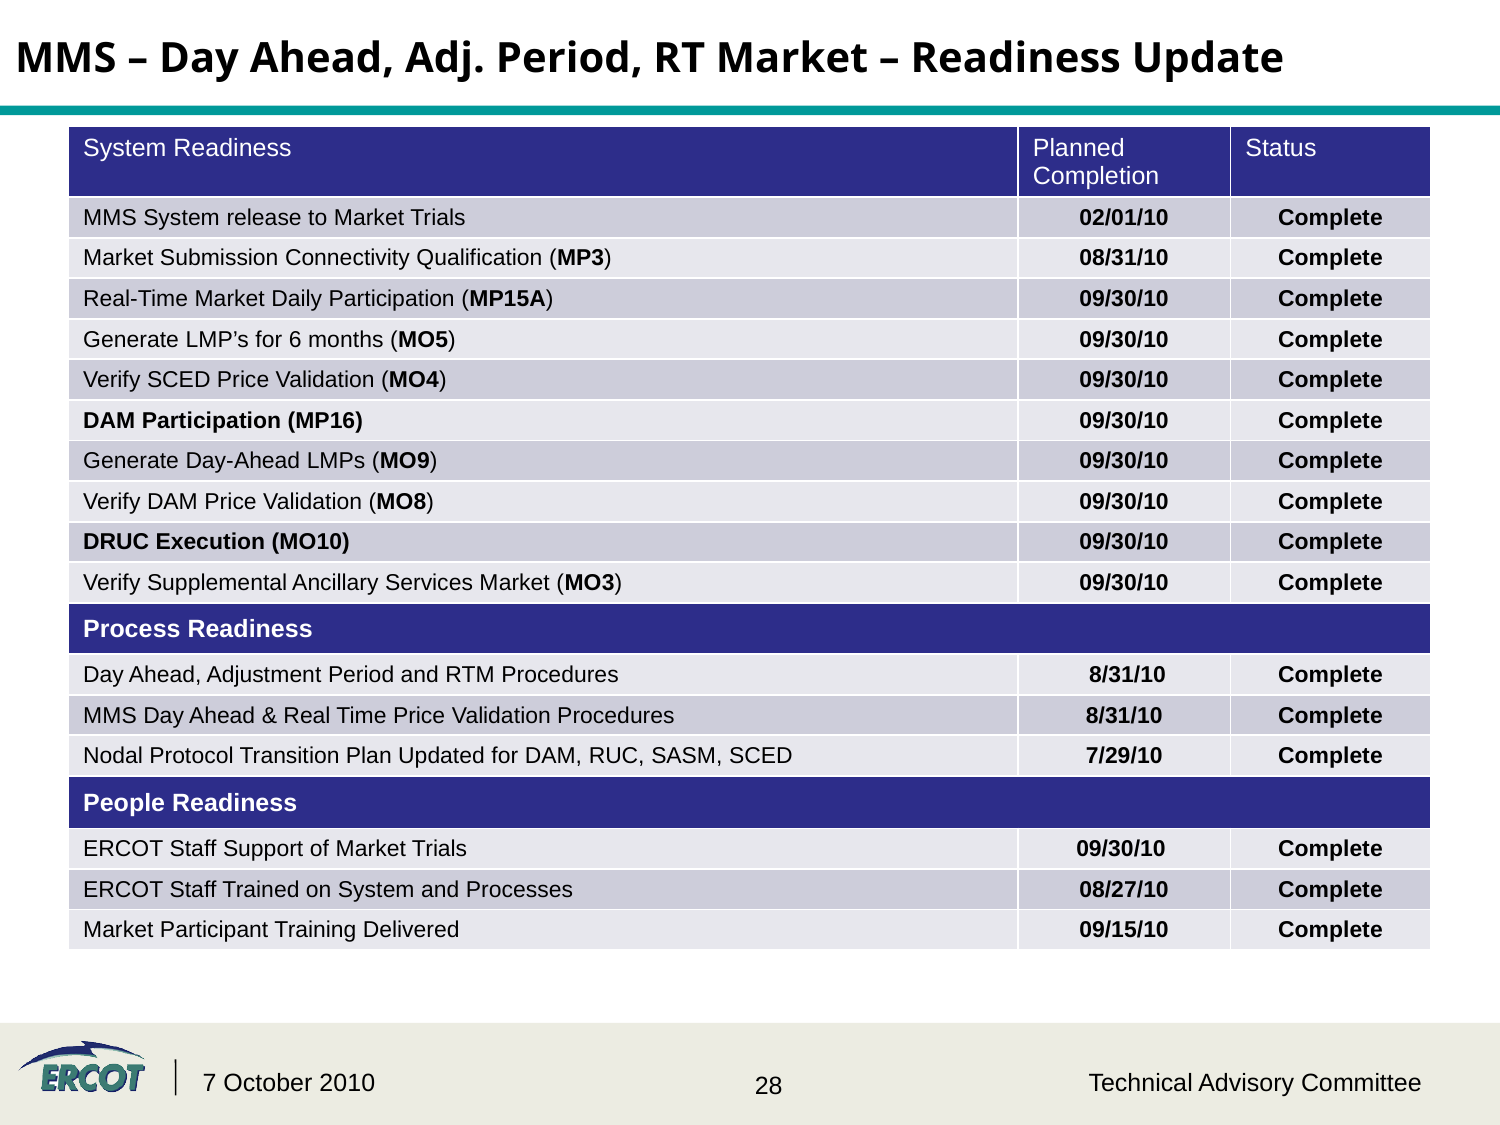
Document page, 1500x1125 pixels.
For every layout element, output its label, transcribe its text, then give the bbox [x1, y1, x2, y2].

table_cell Generate LMP’s for 6 months (MO5) [69, 320, 1017, 358]
table_cell Complete [1231, 870, 1430, 909]
table_cell ERCOT Staff Support of Market Trials [69, 829, 1017, 868]
table_cell Verify SCED Price Validation (MO4) [69, 360, 1017, 399]
table_cell People Readiness [69, 777, 1430, 828]
table_cell 7/29/10 [1019, 736, 1230, 775]
table_header Status [1231, 127, 1430, 196]
table_cell 09/30/10 [1019, 401, 1230, 440]
table_cell Market Submission Connectivity Qualification (MP3) [69, 239, 1017, 277]
table_cell 8/31/10 [1019, 696, 1230, 734]
table_cell Complete [1231, 441, 1430, 480]
table_cell Complete [1231, 198, 1430, 237]
table_cell DRUC Execution (MO10) [69, 523, 1017, 561]
table_cell Complete [1231, 360, 1430, 399]
table_cell 09/30/10 [1019, 320, 1230, 358]
table_cell Generate Day-Ahead LMPs (MO9) [69, 441, 1017, 480]
table_cell Complete [1231, 401, 1430, 440]
table_cell 09/30/10 [1019, 829, 1230, 868]
table_header System Readiness [69, 127, 1017, 196]
table_cell 09/30/10 [1019, 482, 1230, 521]
table_cell Day Ahead, Adjustment Period and RTM Procedures [69, 655, 1017, 694]
table_cell 09/30/10 [1019, 279, 1230, 318]
table_cell 09/15/10 [1019, 910, 1230, 949]
text_box MMS – Day Ahead, Adj. Period, RT Market – Readiness Update [0, 0, 1500, 113]
table_cell 8/31/10 [1019, 655, 1230, 694]
table_cell Verify DAM Price Validation (MO8) [69, 482, 1017, 521]
picture [10, 1031, 151, 1111]
table_cell Complete [1231, 320, 1430, 358]
table_header Planned Completion [1019, 127, 1230, 196]
table_cell Complete [1231, 910, 1430, 949]
table_cell Nodal Protocol Transition Plan Updated for DAM, RUC, SASM, SCED [69, 736, 1017, 775]
table_cell Process Readiness [69, 604, 1430, 653]
table_cell Complete [1231, 736, 1430, 775]
table_cell MMS Day Ahead & Real Time Price Validation Procedures [69, 696, 1017, 734]
table_cell Complete [1231, 655, 1430, 694]
table_cell Complete [1231, 696, 1430, 734]
table_cell 09/30/10 [1019, 523, 1230, 561]
table_cell Complete [1231, 523, 1430, 561]
table_cell Verify Supplemental Ancillary Services Market (MO3) [69, 563, 1017, 602]
table_cell Real-Time Market Daily Participation (MP15A) [69, 279, 1017, 318]
table_cell 09/30/10 [1019, 360, 1230, 399]
table_cell Complete [1231, 563, 1430, 602]
table_cell Complete [1231, 239, 1430, 277]
table_cell 08/31/10 [1019, 239, 1230, 277]
table_cell Complete [1231, 279, 1430, 318]
table_cell Complete [1231, 829, 1430, 868]
table_cell DAM Participation (MP16) [69, 401, 1017, 440]
table_cell MMS System release to Market Trials [69, 198, 1017, 237]
table_cell 08/27/10 [1019, 870, 1230, 909]
footer Technical Advisory Committee [1024, 1059, 1438, 1125]
table_cell 09/30/10 [1019, 563, 1230, 602]
table_cell Market Participant Training Delivered [69, 910, 1017, 949]
table_cell ERCOT Staff Trained on System and Processes [69, 870, 1017, 909]
table_cell Complete [1231, 482, 1430, 521]
table_cell 02/01/10 [1019, 198, 1230, 237]
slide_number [187, 1059, 538, 1125]
table_cell 09/30/10 [1019, 441, 1230, 480]
